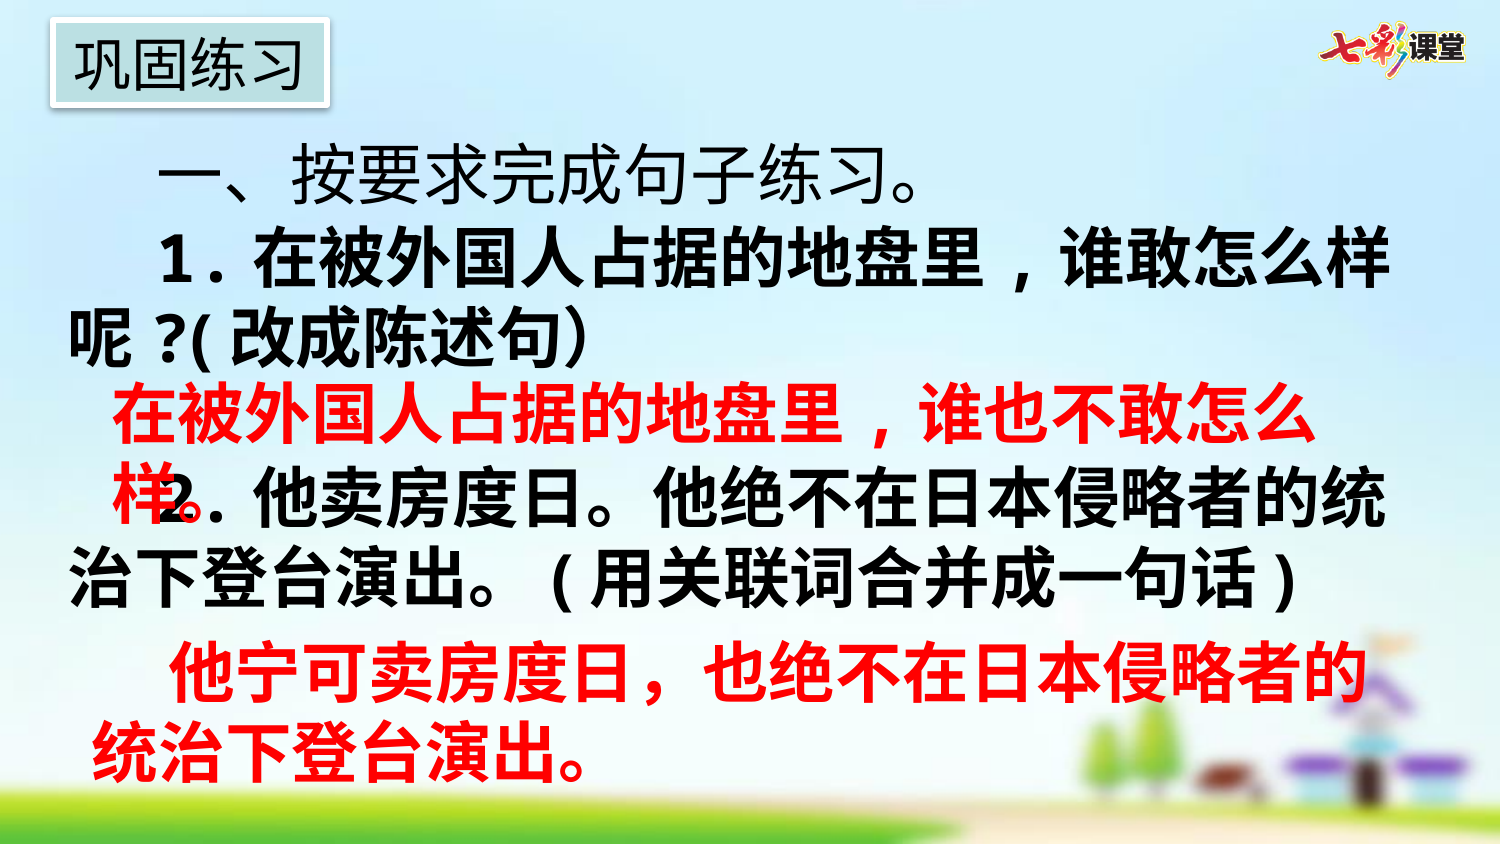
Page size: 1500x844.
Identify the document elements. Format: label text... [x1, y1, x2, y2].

text_box 一、按要求完成句子练习。 [141, 125, 975, 208]
text_box 他宁可卖房度日，也绝不在日本侵略者的统治下登台演出。 [76, 623, 1392, 798]
text_box 巩固练习 [50, 17, 330, 108]
text_box 在被外国人占据的地盘里,谁也不敢怎么样。 [96, 364, 1392, 539]
text_box 1.在被外国人占据的地盘里,谁敢怎么样呢?(改成陈述句） 2.他卖房度日。他绝不在日本侵略者的统治下登台演出。(用关联词合并成一句话) [53, 208, 1436, 703]
picture [0, 0, 1500, 844]
